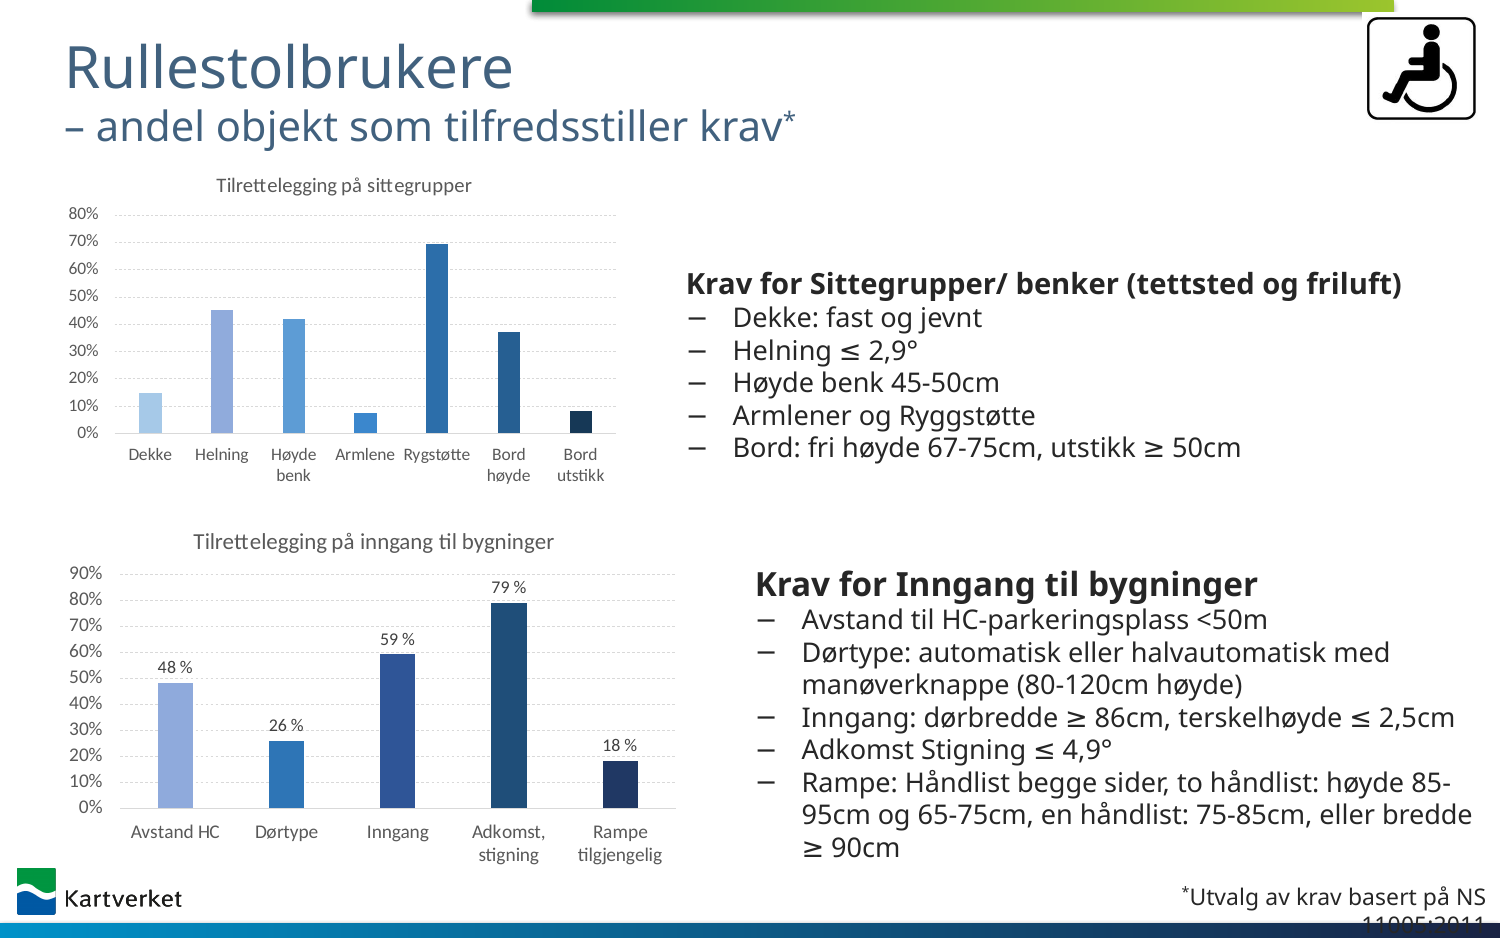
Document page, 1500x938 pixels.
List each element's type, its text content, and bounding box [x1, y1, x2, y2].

picture [1362, 12, 1481, 126]
picture [62, 520, 687, 874]
text_box *Utvalg av krav basert på NS 11005:2011 [1068, 873, 1500, 938]
text_box Krav for Inngang til bygninger Avstand til HC-parkeringsplass <50m Dørtype: automatisk eller halvautomatisk med manøverknappe (80-120cm høyde) Inngang: dørbredde ≥ 86cm, terskelhøyde ≤ 2,5cm Adkomst Stigning ≤ 4,9° Rampe: Håndlist begge sider, to håndlist: høyde 85-95cm og 65-75cm, en håndlist: 75-85cm, eller bredde ≥ 90cm [740, 555, 1491, 870]
picture [62, 166, 626, 492]
text_box Krav for Sittegrupper/ benker (tettsted og friluft) Dekke: fast og jevnt Helning ≤ 2,9° Høyde benk 45-50cm Armlener og Ryggstøtte Bord: fri høyde 67-75cm, utstikk ≥ 50cm [670, 258, 1418, 471]
text_box Rullestolbrukere – andel objekt som tilfredsstiller krav* [49, 25, 1431, 158]
